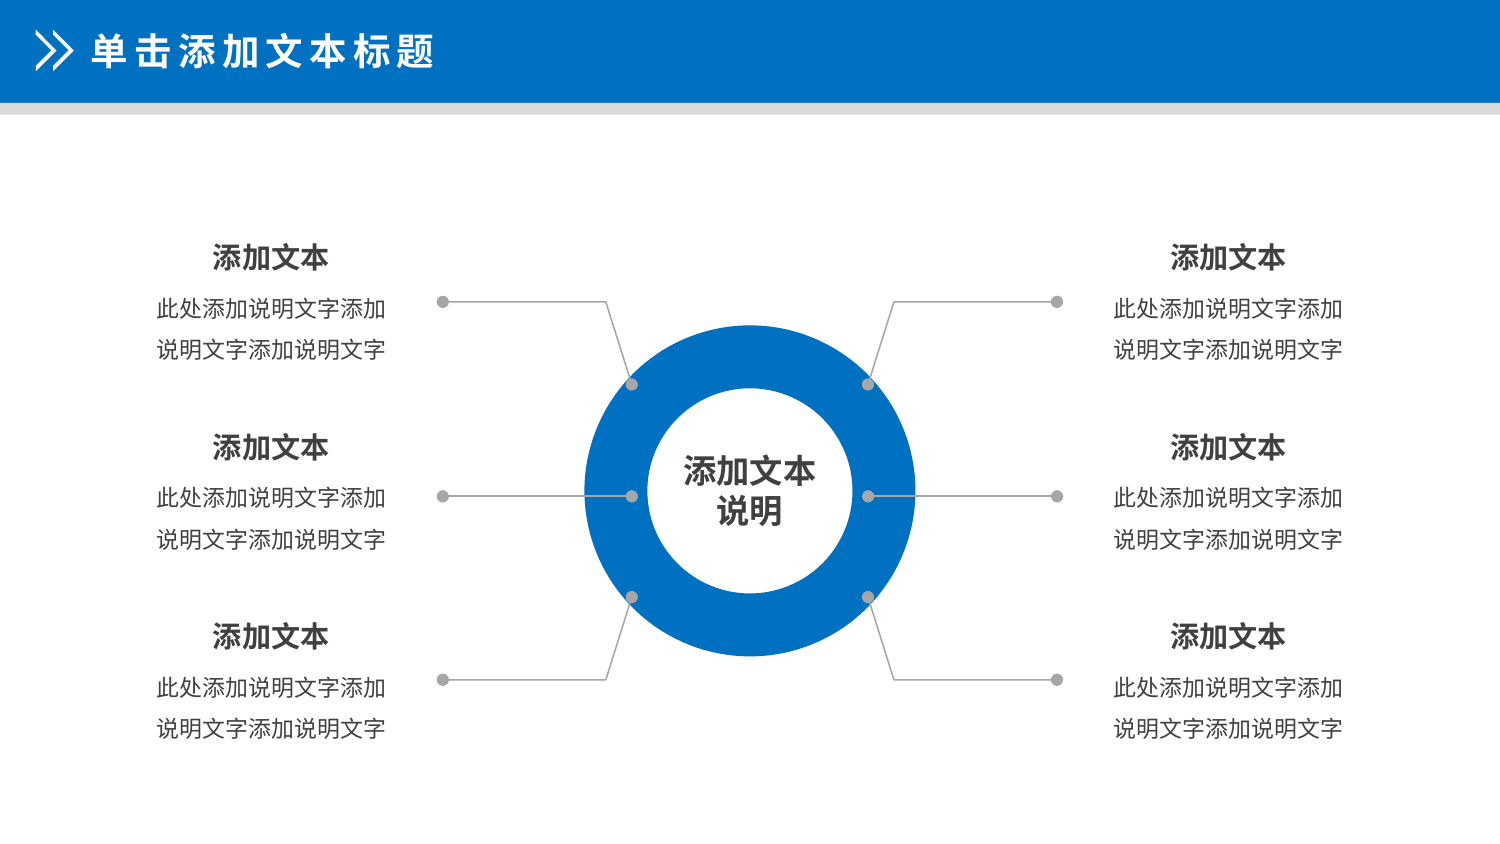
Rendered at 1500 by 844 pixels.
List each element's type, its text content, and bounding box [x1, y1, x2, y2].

text_box 添加文本说明 [667, 442, 833, 538]
text_box 添加文本 此处添加说明文字添加说明文字添加说明文字 [134, 229, 409, 374]
text_box [436, 591, 638, 686]
text_box 添加文本 此处添加说明文字添加说明文字添加说明文字 [1091, 418, 1366, 563]
text_box [0, 0, 1500, 101]
text_box 添加文本 此处添加说明文字添加说明文字添加说明文字 [134, 608, 409, 753]
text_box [20, 35, 69, 66]
text_box [582, 323, 918, 659]
text_box 添加文本 此处添加说明文字添加说明文字添加说明文字 [1091, 229, 1366, 374]
text_box [861, 295, 1064, 391]
text_box 添加文本 此处添加说明文字添加说明文字添加说明文字 [1091, 608, 1366, 753]
text_box 单击添加文本标题 [76, 20, 450, 80]
text_box 添加文本 此处添加说明文字添加说明文字添加说明文字 [134, 418, 409, 563]
text_box [861, 591, 1064, 686]
text_box [0, 101, 1500, 117]
text_box [436, 295, 638, 391]
